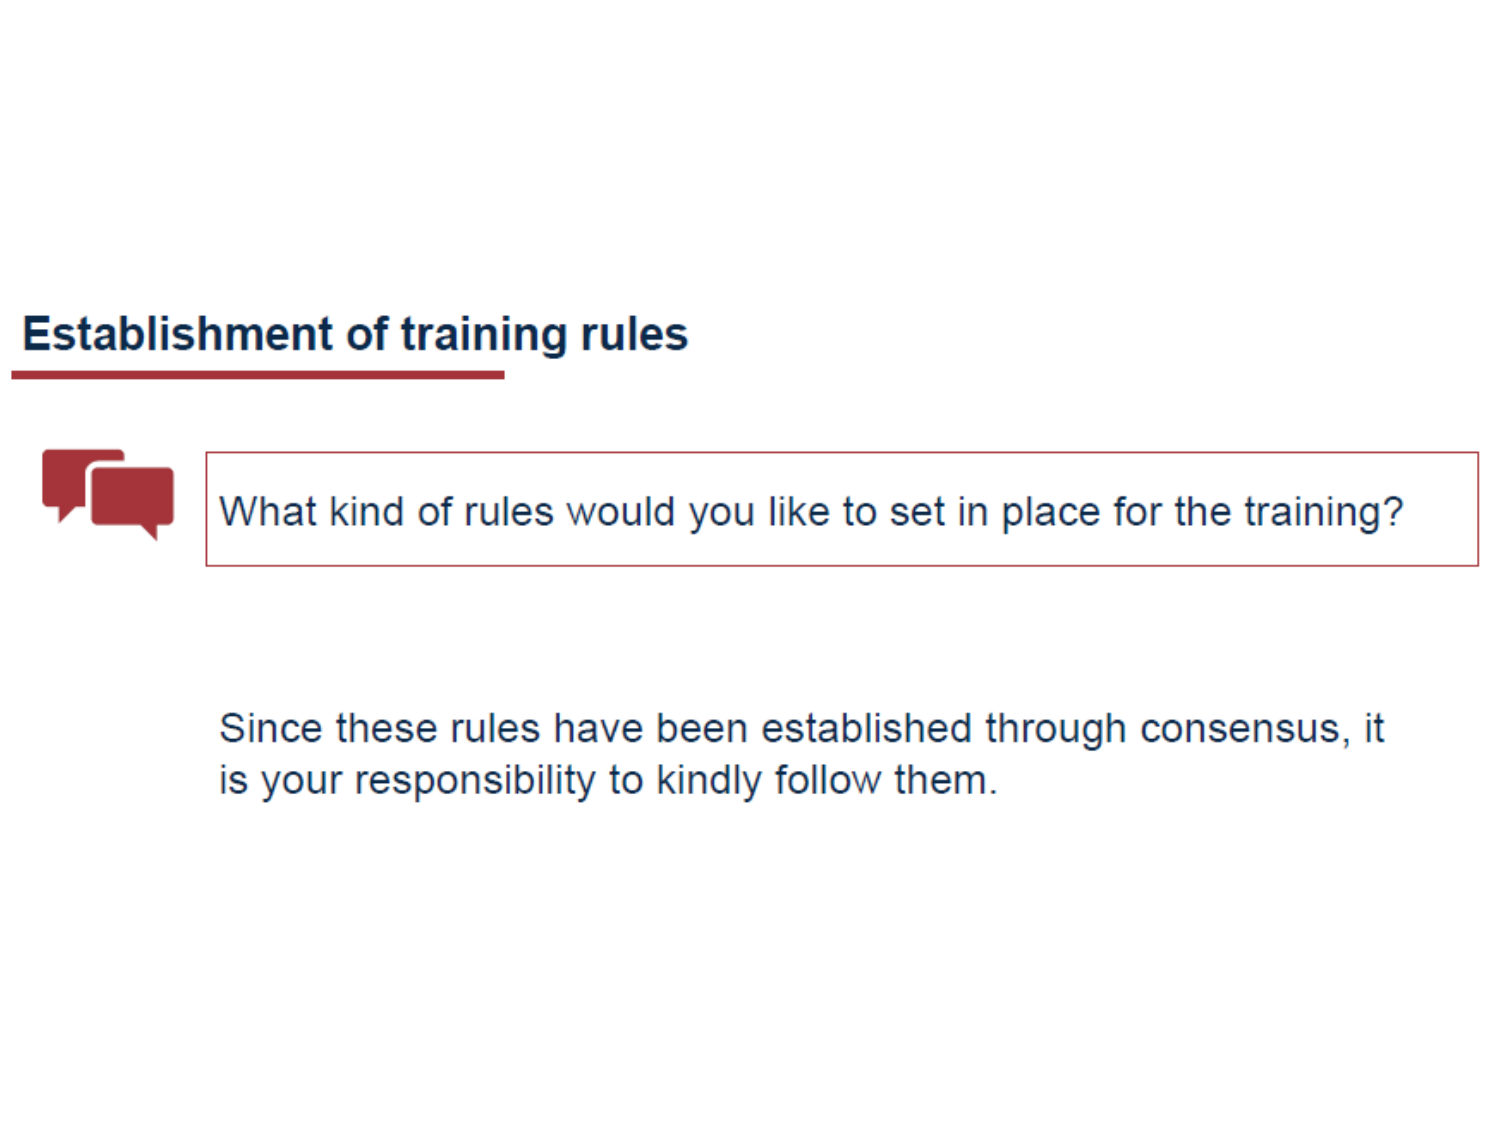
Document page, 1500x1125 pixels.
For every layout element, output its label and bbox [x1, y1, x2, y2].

list [10, 304, 1488, 826]
